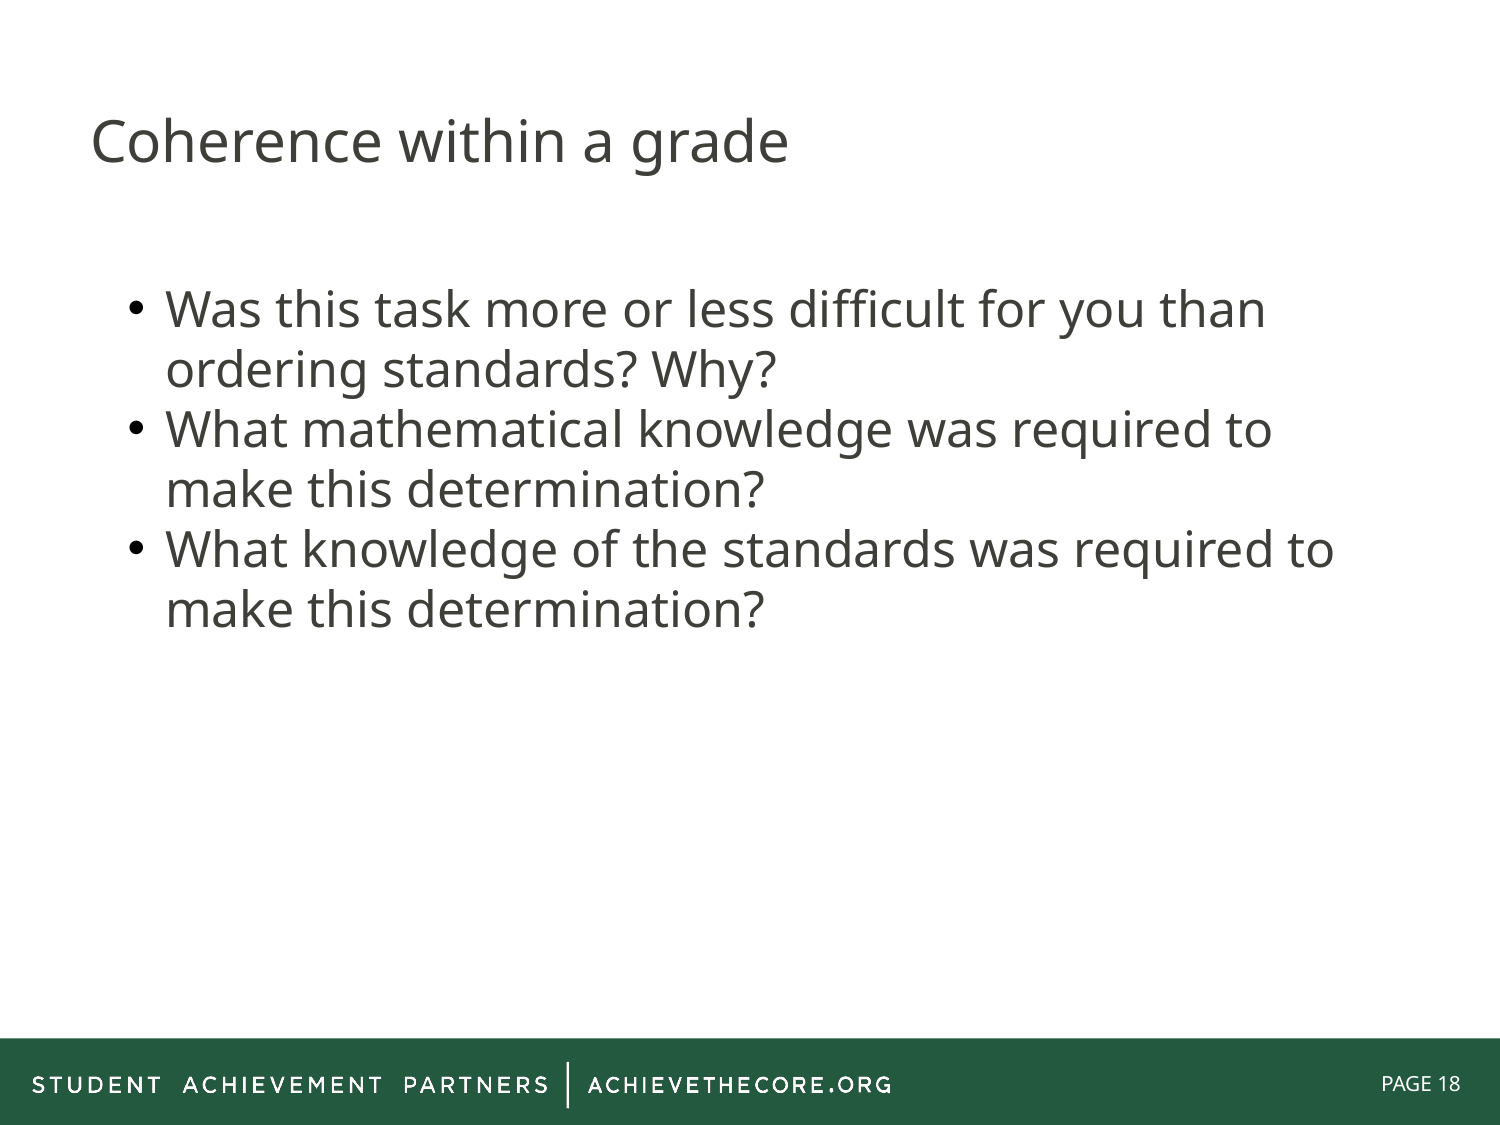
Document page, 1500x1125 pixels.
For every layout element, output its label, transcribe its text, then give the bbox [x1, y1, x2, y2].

picture [12, 1055, 911, 1112]
title Coherence within a grade [75, 45, 1425, 233]
list Was this task more or less difficult for you than ordering standards? Why? What mathematical knowledge was required to make this determination? What knowledge of the standards was required to make this determination? [75, 262, 1425, 1005]
